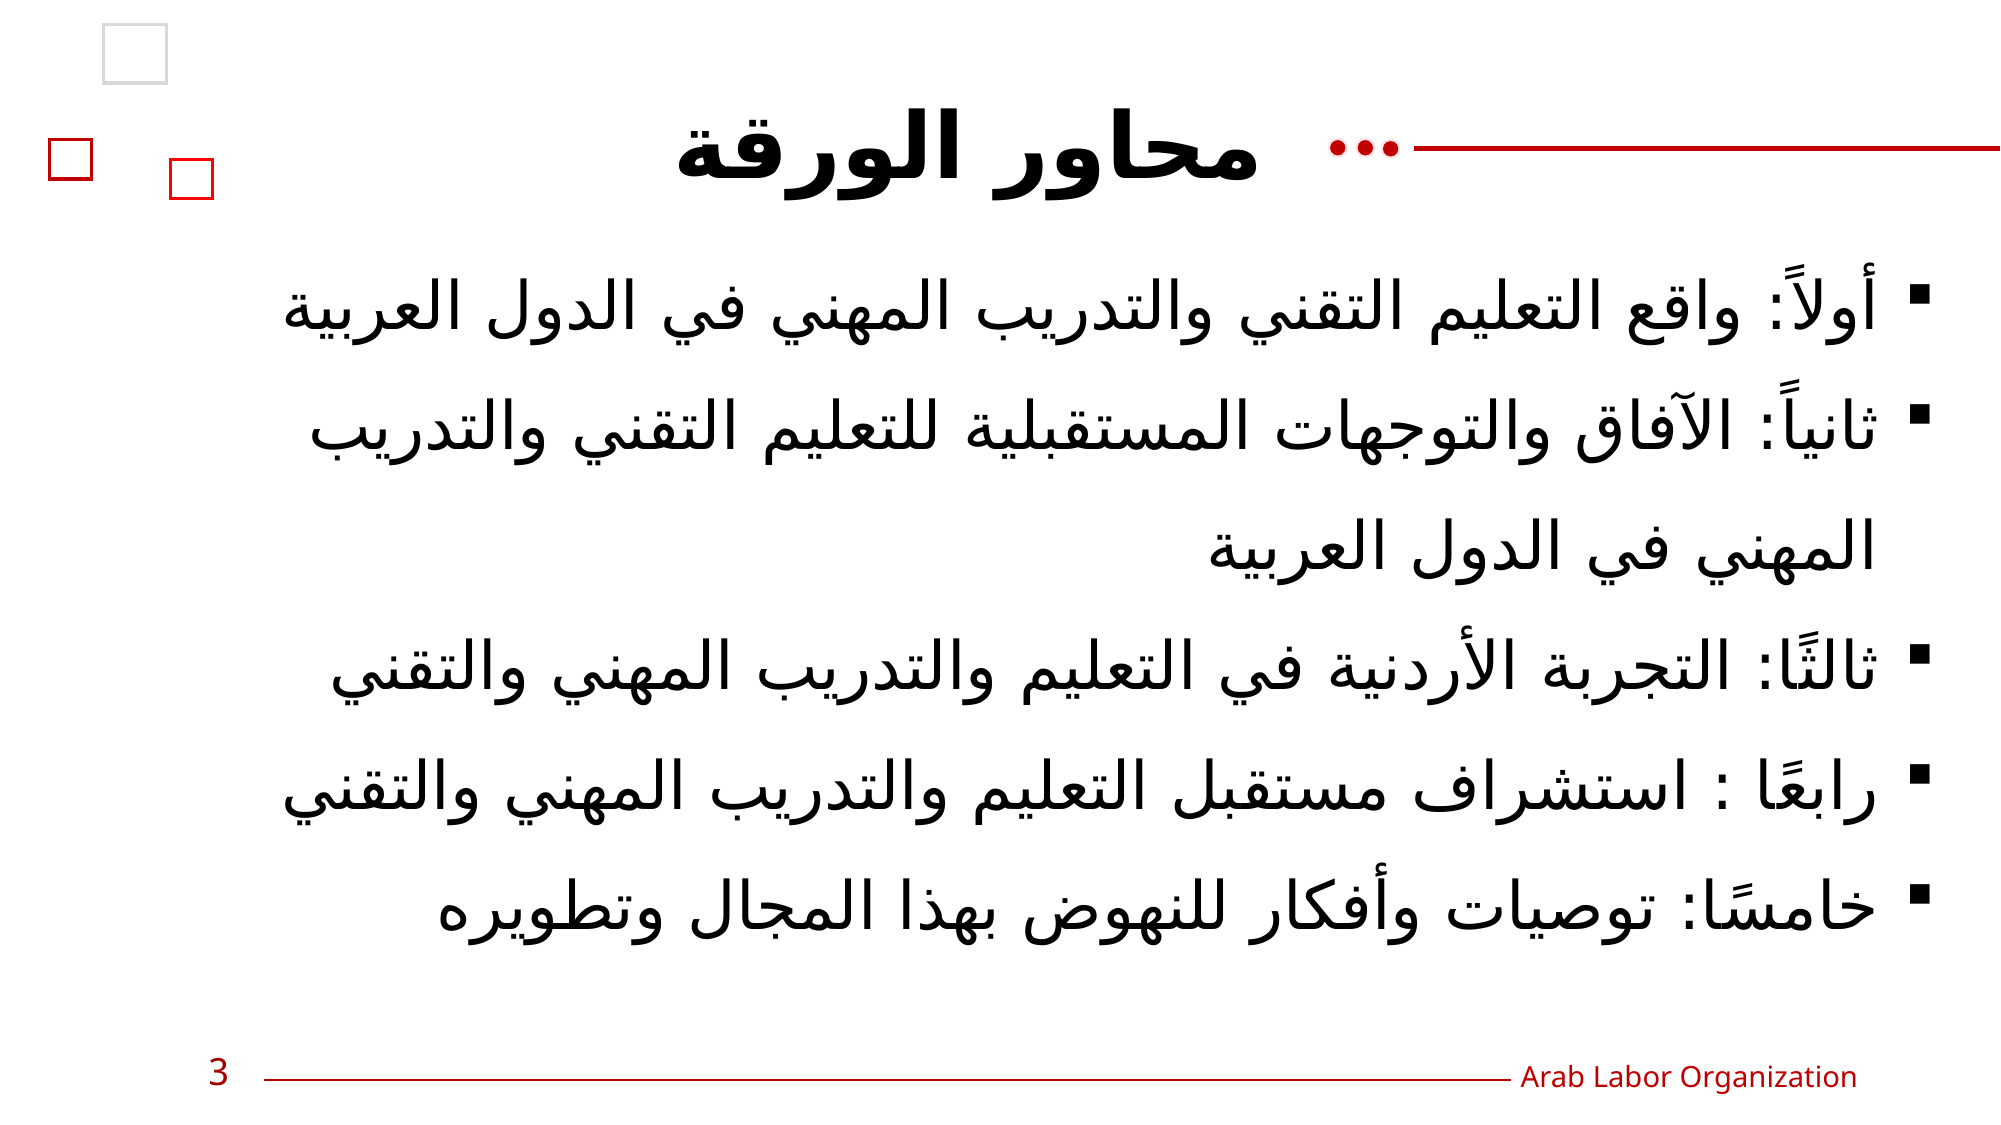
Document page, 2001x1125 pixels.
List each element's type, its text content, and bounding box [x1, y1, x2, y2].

text_box أولاً: واقع التعليم التقني والتدريب المهني في الدول العربية ثانياً: الآفاق والتوجهات المستقبلية للتعليم التقني والتدريب المهني في الدول العربية ثالثًا: التجربة الأردنية في التعليم والتدريب المهني والتقني رابعًا : استشراف مستقبل التعليم والتدريب المهني والتقني خامسًا: توصيات وأفكار للنهوض بهذا المجال وتطويره [133, 215, 1950, 1040]
text_box [48, 139, 92, 180]
text_box 3 [133, 1040, 244, 1101]
text_box Arab Labor Organization [1376, 1050, 1873, 1101]
text_box [103, 23, 168, 84]
text_box [1355, 137, 1376, 158]
text_box [1327, 137, 1348, 158]
text_box [1380, 138, 1401, 159]
text_box [169, 158, 213, 200]
text_box محاور الورقة [657, 57, 1343, 207]
